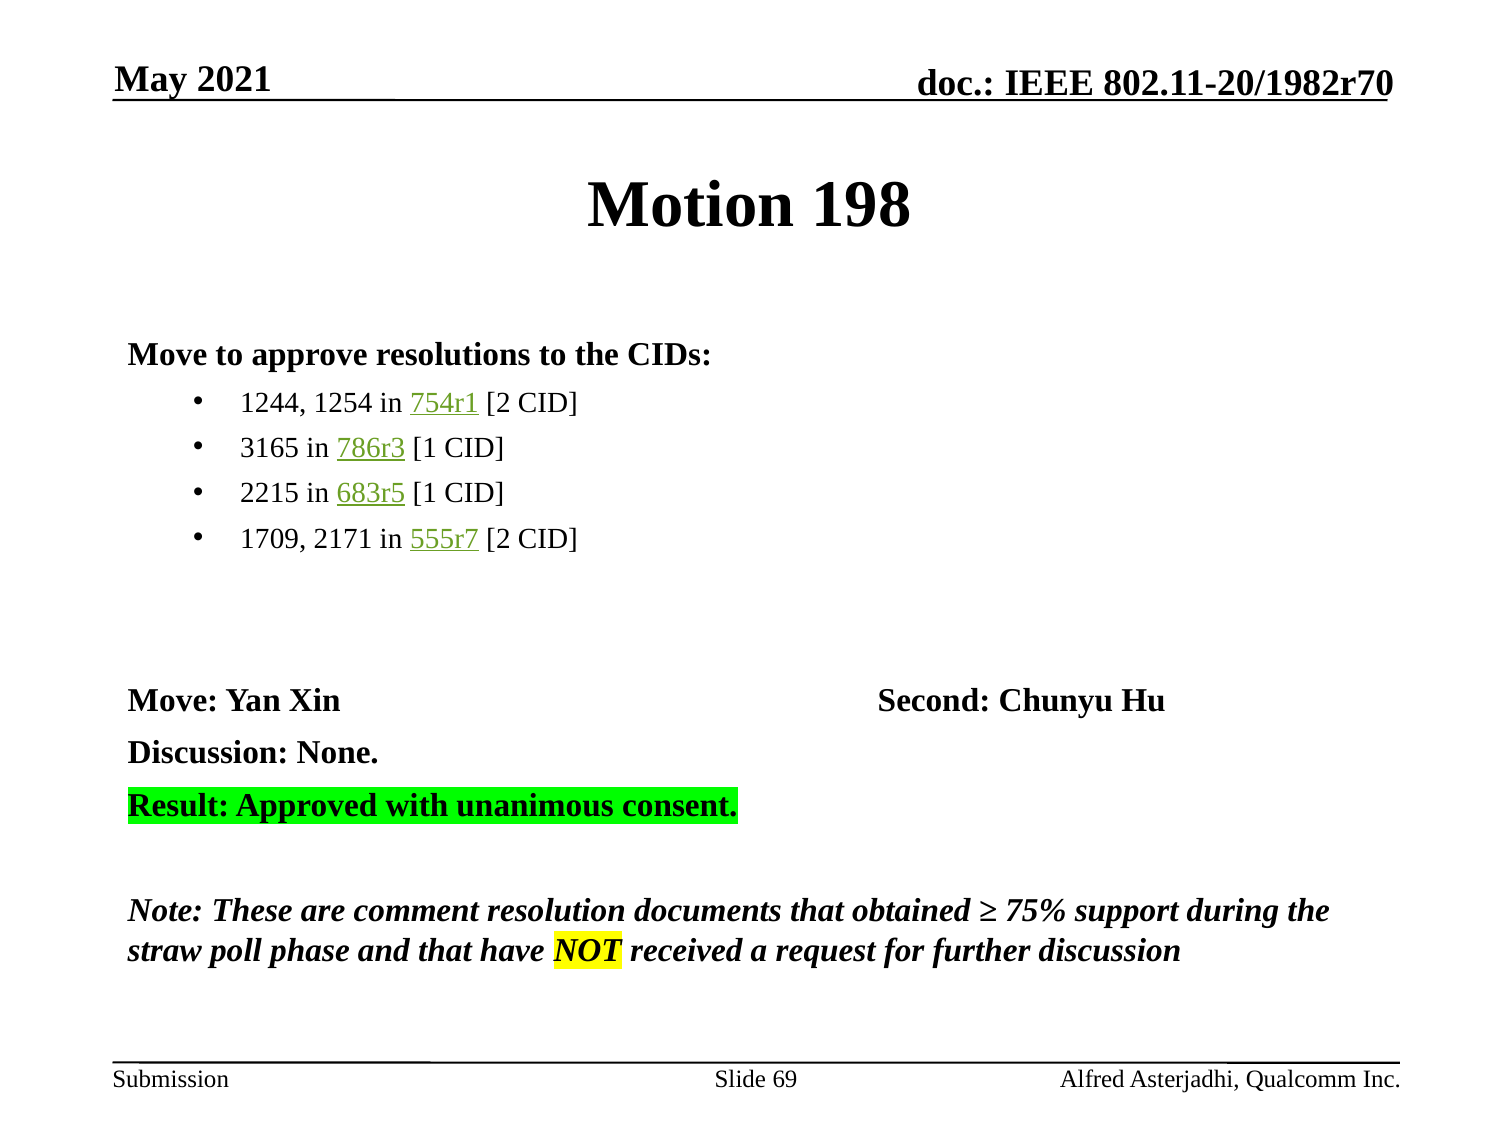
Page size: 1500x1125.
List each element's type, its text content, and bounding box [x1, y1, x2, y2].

slide_number Slide 69 [712, 1061, 800, 1123]
title Motion 198 [112, 112, 1388, 288]
list Move to approve resolutions to the CIDs: 1244, 1254 in 754r1 [2 CID] 3165 in 786r3 [1 CID] 2215 in 683r5 [1 CID] 1709, 2171 in 555r7 [2 CID] Move: Yan Xin Second: Chunyu Hu Discussion: None. Result: Approved with unanimous consent. Note: These are comment resolution documents that obtained ≥ 75% support during the straw poll phase and that have NOT received a request for further discussion [112, 324, 1388, 1000]
footer Alfred Asterjadhi, Qualcomm Inc. [878, 1061, 1402, 1093]
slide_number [114, 54, 423, 100]
